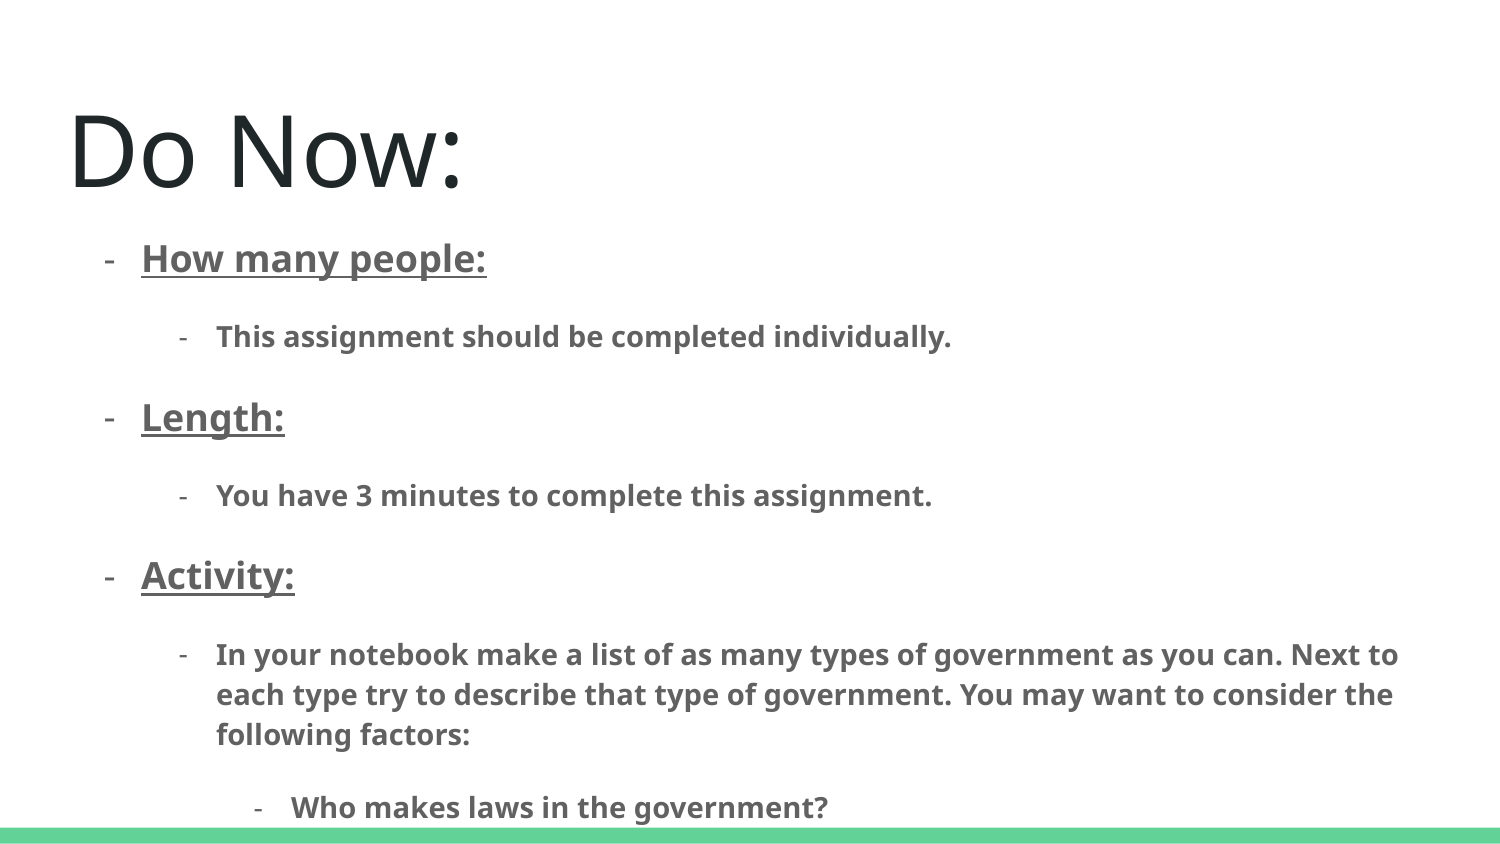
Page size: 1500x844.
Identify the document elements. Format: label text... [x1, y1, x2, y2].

list How many people: This assignment should be completed individually. Length: You have 3 minutes to complete this assignment. Activity: In your notebook make a list of as many types of government as you can. Next to each type try to describe that type of government. You may want to consider the following factors: Who makes laws in the government? Where does the ultimate authority rest in the government? How much does that government interact with the economy? With religion(s)? How can people change this government? Where is power derived from? (All people? A small group of people? God?) [51, 213, 1449, 750]
title Do Now: [51, 72, 1449, 167]
